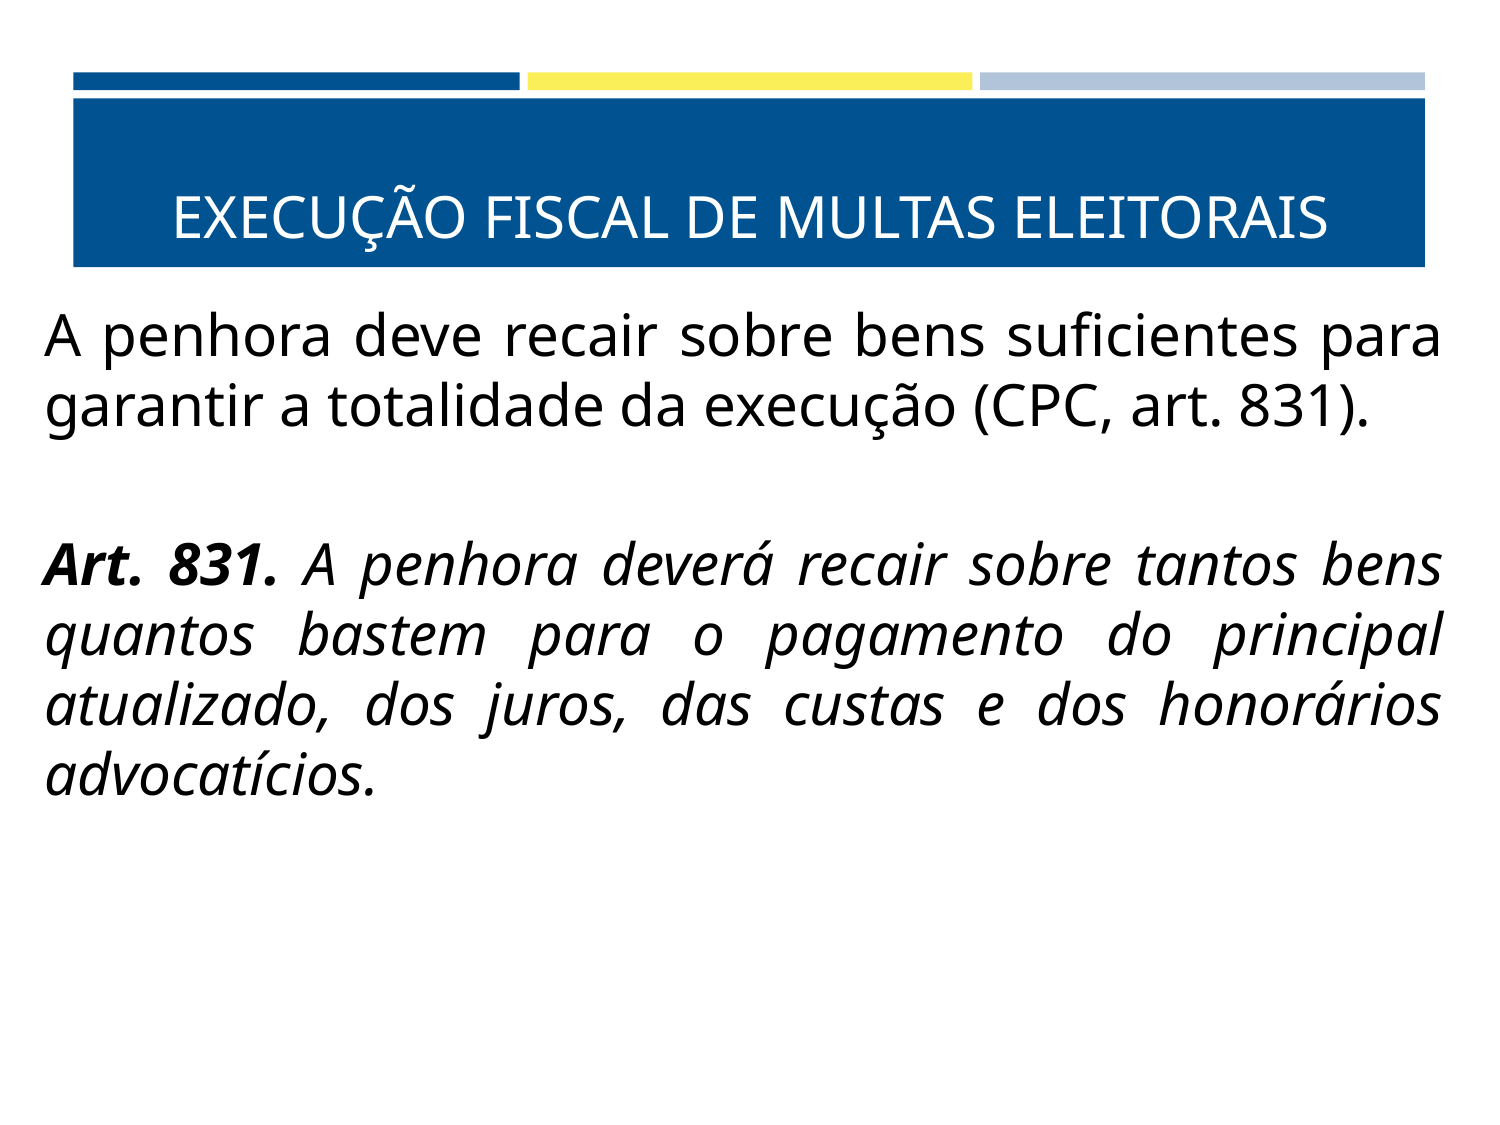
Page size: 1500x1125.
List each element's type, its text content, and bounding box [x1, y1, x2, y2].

list A penhora deve recair sobre bens suficientes para garantir a totalidade da execução (CPC, art. 831). Art. 831. A penhora deverá recair sobre tantos bens quantos bastem para o pagamento do principal atualizado, dos juros, das custas e dos honorários advocatícios. [29, 290, 1459, 1094]
title EXECUÇÃO FISCAL DE MULTAS ELEITORAIS [95, 112, 1406, 259]
